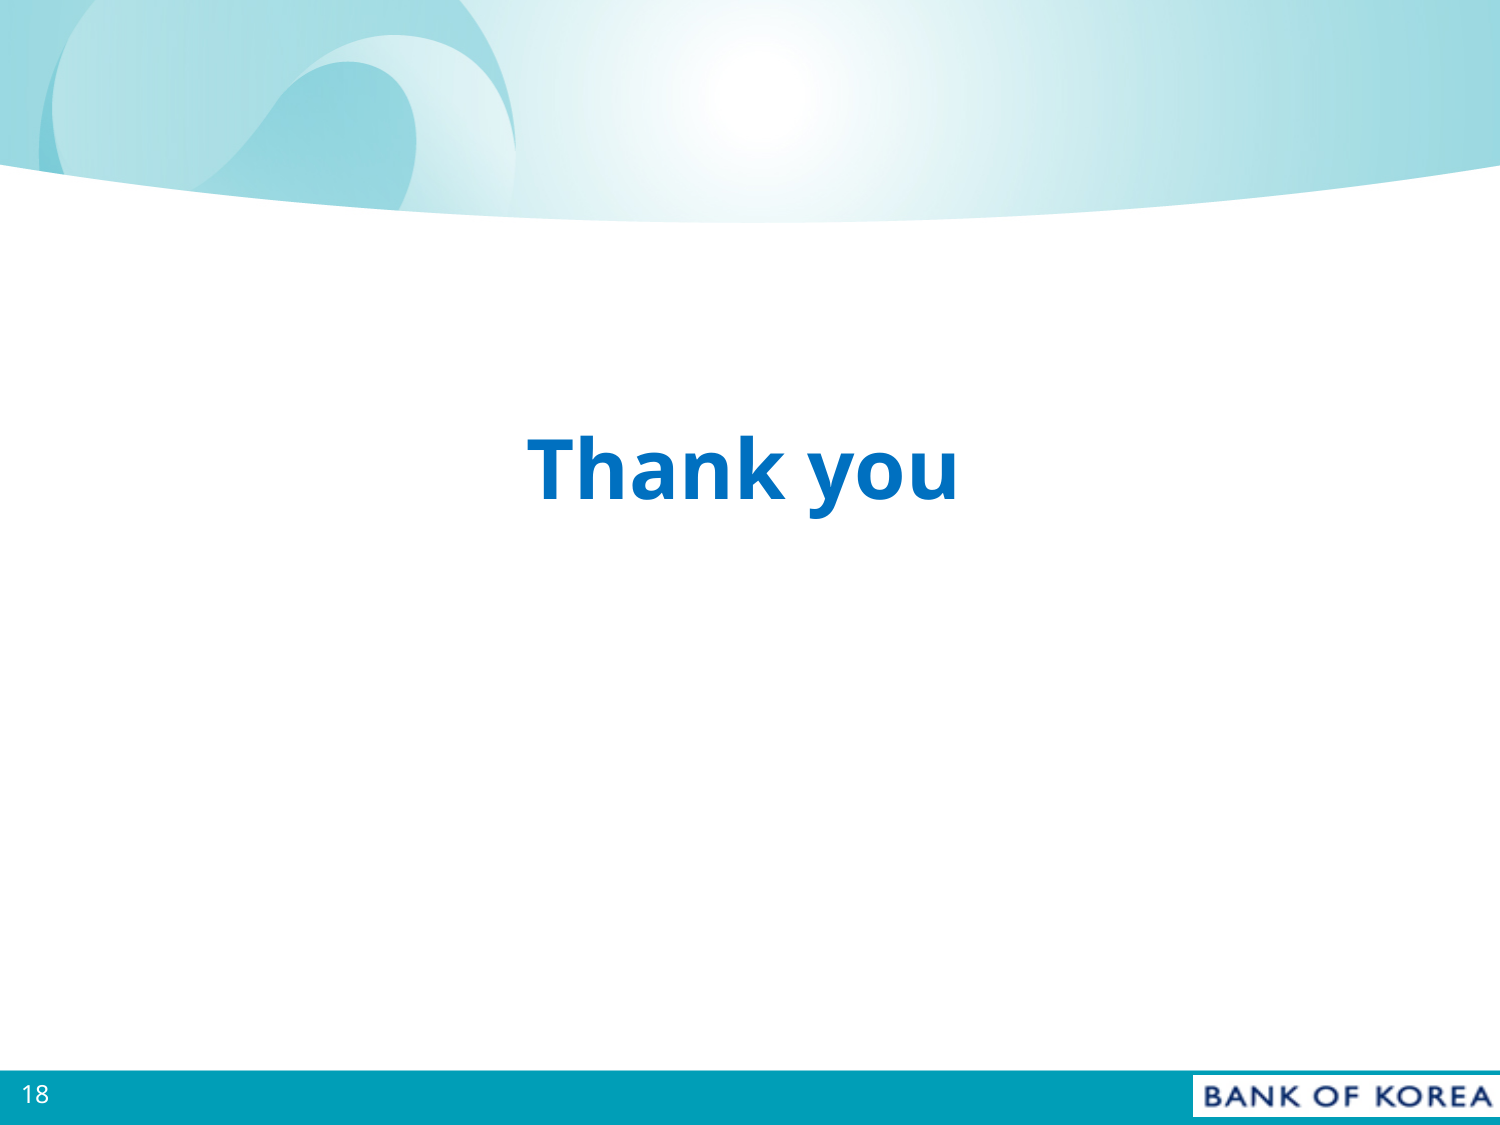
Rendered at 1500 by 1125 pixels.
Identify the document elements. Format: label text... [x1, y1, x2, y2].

slide_number 17 [5, 1065, 356, 1125]
text_box Thank you [466, 408, 1022, 524]
picture [0, 0, 1500, 1125]
